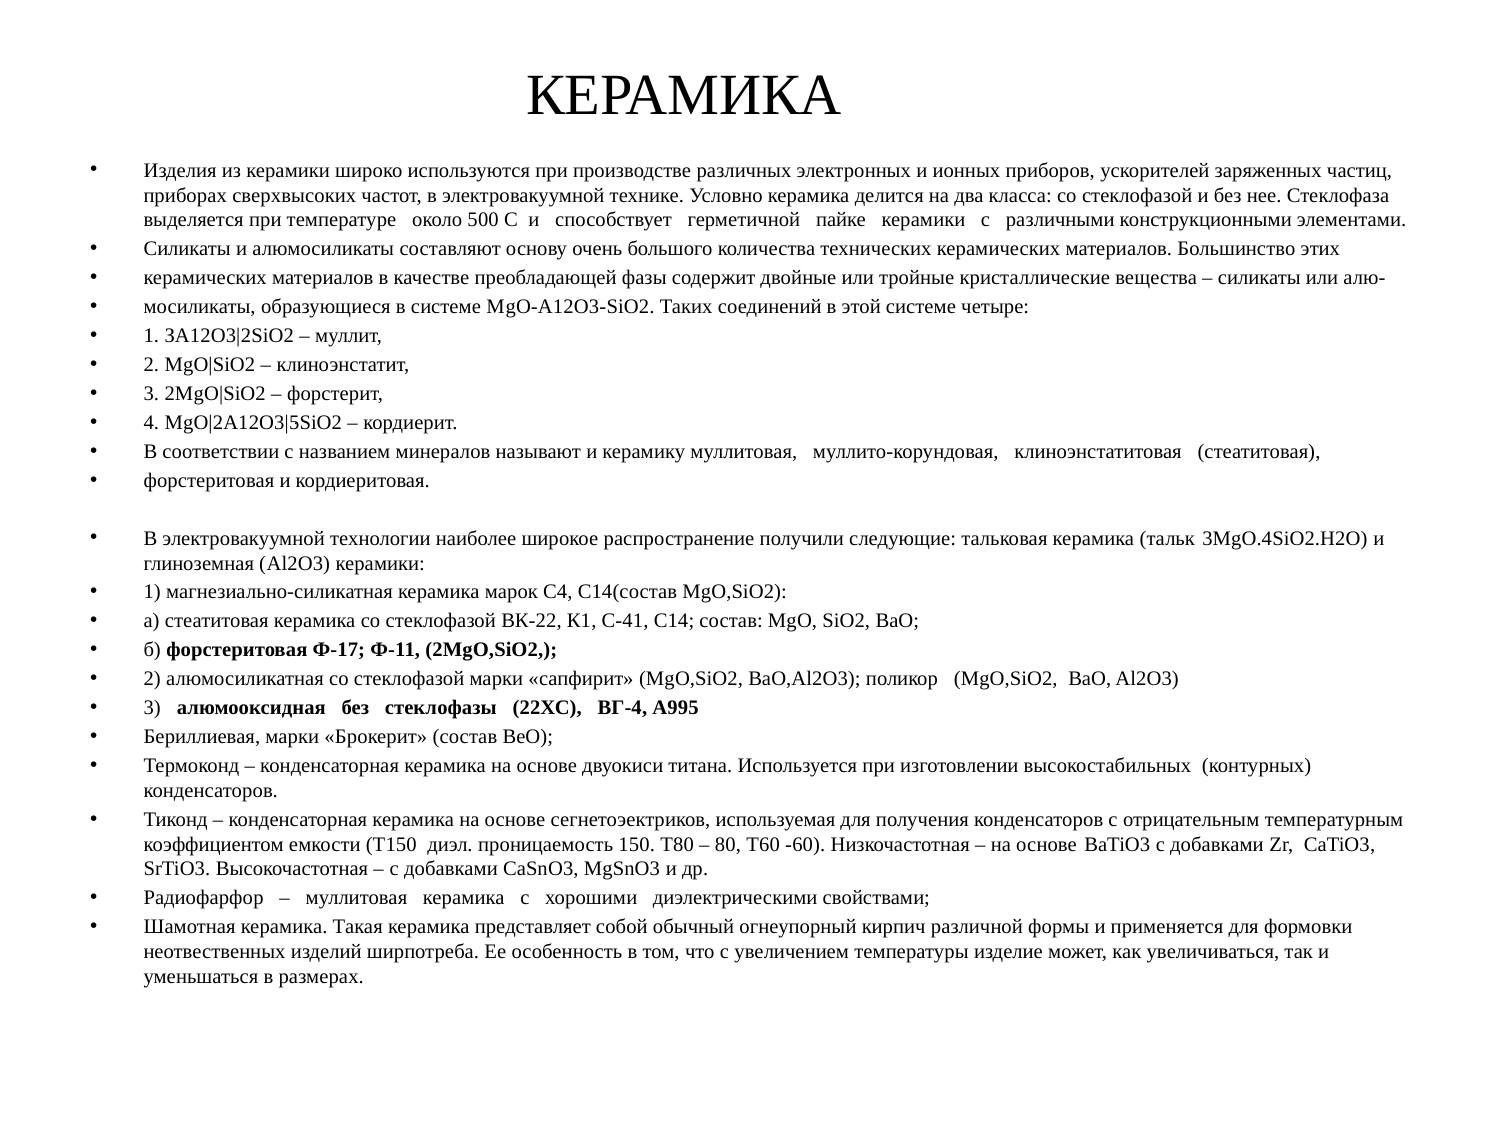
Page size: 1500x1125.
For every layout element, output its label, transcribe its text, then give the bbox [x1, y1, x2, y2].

title КЕРАМИКА [75, 45, 1294, 138]
list Изделия из керамики широко используются при производстве различных электронных и ионных приборов, ускорителей заряженных частиц, приборах сверхвысоких частот, в электровакуумной технике. Условно керамика делится на два класса: со стеклофазой и без нее. Стеклофаза выделяется при температуре около 500 С и способствует герметичной пайке керамики с различными конструкционными элементами. Силикаты и алюмосиликаты составляют основу очень большого количества технических керамических материалов. Большинство этих керамических материалов в качестве преобладающей фазы содержит двойные или тройные кристаллические вещества – силикаты или алю- мосиликаты, образующиеся в системе МgО-А12О3-SiO2. Таких соединений в этой системе четыре: 1. ЗА12О3|ּ2SiO2 – муллит, 2. МgО|ּSiO2 – клиноэнстатит, 3. 2МgО|ּSiO2 – форстерит, 4. МgО|ּ2А12О3|ּ5SiO2 – кордиерит. В соответствии с названием минералов называют и керамику муллитовая, муллито-корундовая, клиноэнстатитовая (стеатитовая), форстеритовая и кордиеритовая. В электровакуумной технологии наиболее широкое распространение получили следующие: тальковая керамика (тальк 3MgO.4SiO2.H2O) и глиноземная (Al2O3) керамики: 1) магнезиально-силикатная керамика марок С4, С14(состав MgO,SiO2): а) стеатитовая керамика со стеклофазой ВК-22, К1, С-41, С14; состав: MgO, SiO2, BaO; б) форстеритовая Ф-17; Ф-11, (2MgO,SiO2,); 2) алюмосиликатная со стеклофазой марки «сапфирит» (MgO,SiO2, BaO,Al2O3); поликор (MgO,SiO2, BaO, Al2O3) 3) алюмооксидная без стеклофазы (22ХС), ВГ-4, А995 Бериллиевая, марки «Брокерит» (состав BeO); Термоконд – конденсаторная керамика на основе двуокиси титана. Используется при изготовлении высокостабильных (контурных) конденсаторов. Тиконд – конденсаторная керамика на основе сегнетоэектриков, используемая для получения конденсаторов с отрицательным температурным коэффициентом емкости (Т150 диэл. проницаемость 150. Т80 – 80, Т60 -60). Низкочастотная – на основе BaTiO3 с добавками Zr, CaTiO3, SrTiO3. Высокочастотная – c добавками CaSnO3, MgSnO3 и др. Радиофарфор – муллитовая керамика с хорошими диэлектрическими свойствами; Шамотная керамика. Такая керамика представляет собой обычный огнеупорный кирпич различной формы и применяется для формовки неотвественных изделий ширпотреба. Ее особенность в том, что с увеличением температуры изделие может, как увеличиваться, так и уменьшаться в размерах. [75, 149, 1425, 1005]
